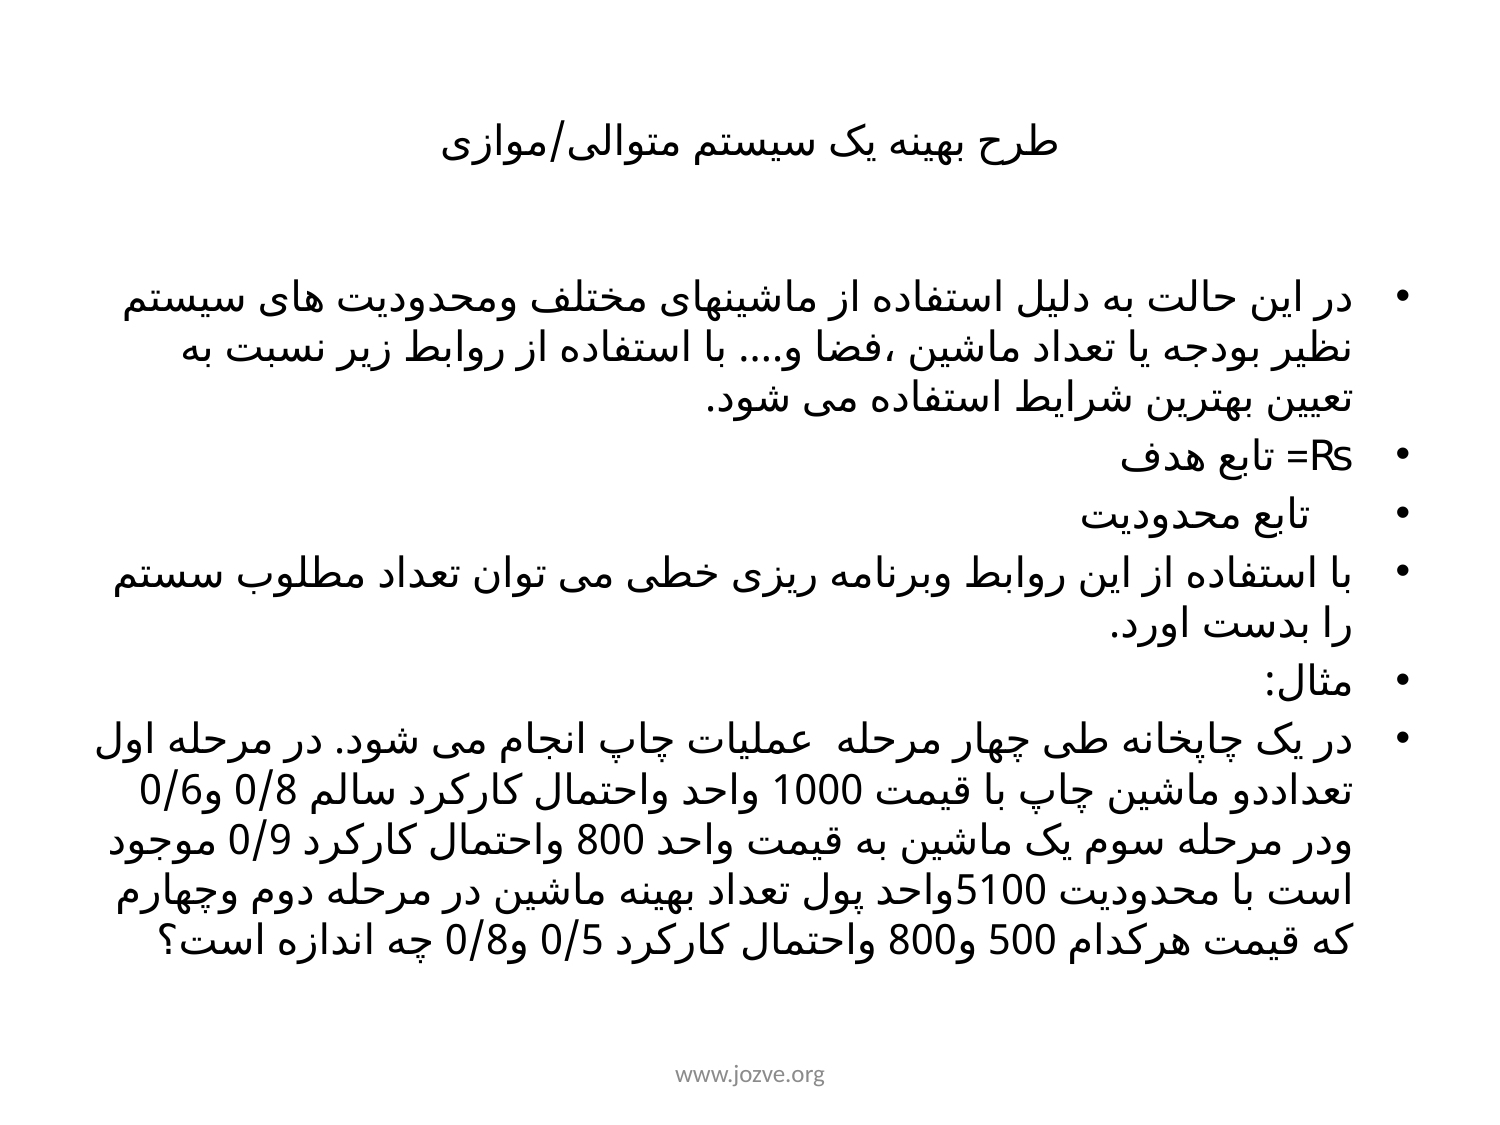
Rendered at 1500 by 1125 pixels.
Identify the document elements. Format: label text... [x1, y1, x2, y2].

footer www.jozve.org [512, 1042, 988, 1103]
title طرح بهینه یک سیستم متوالی/موازی [75, 45, 1425, 233]
